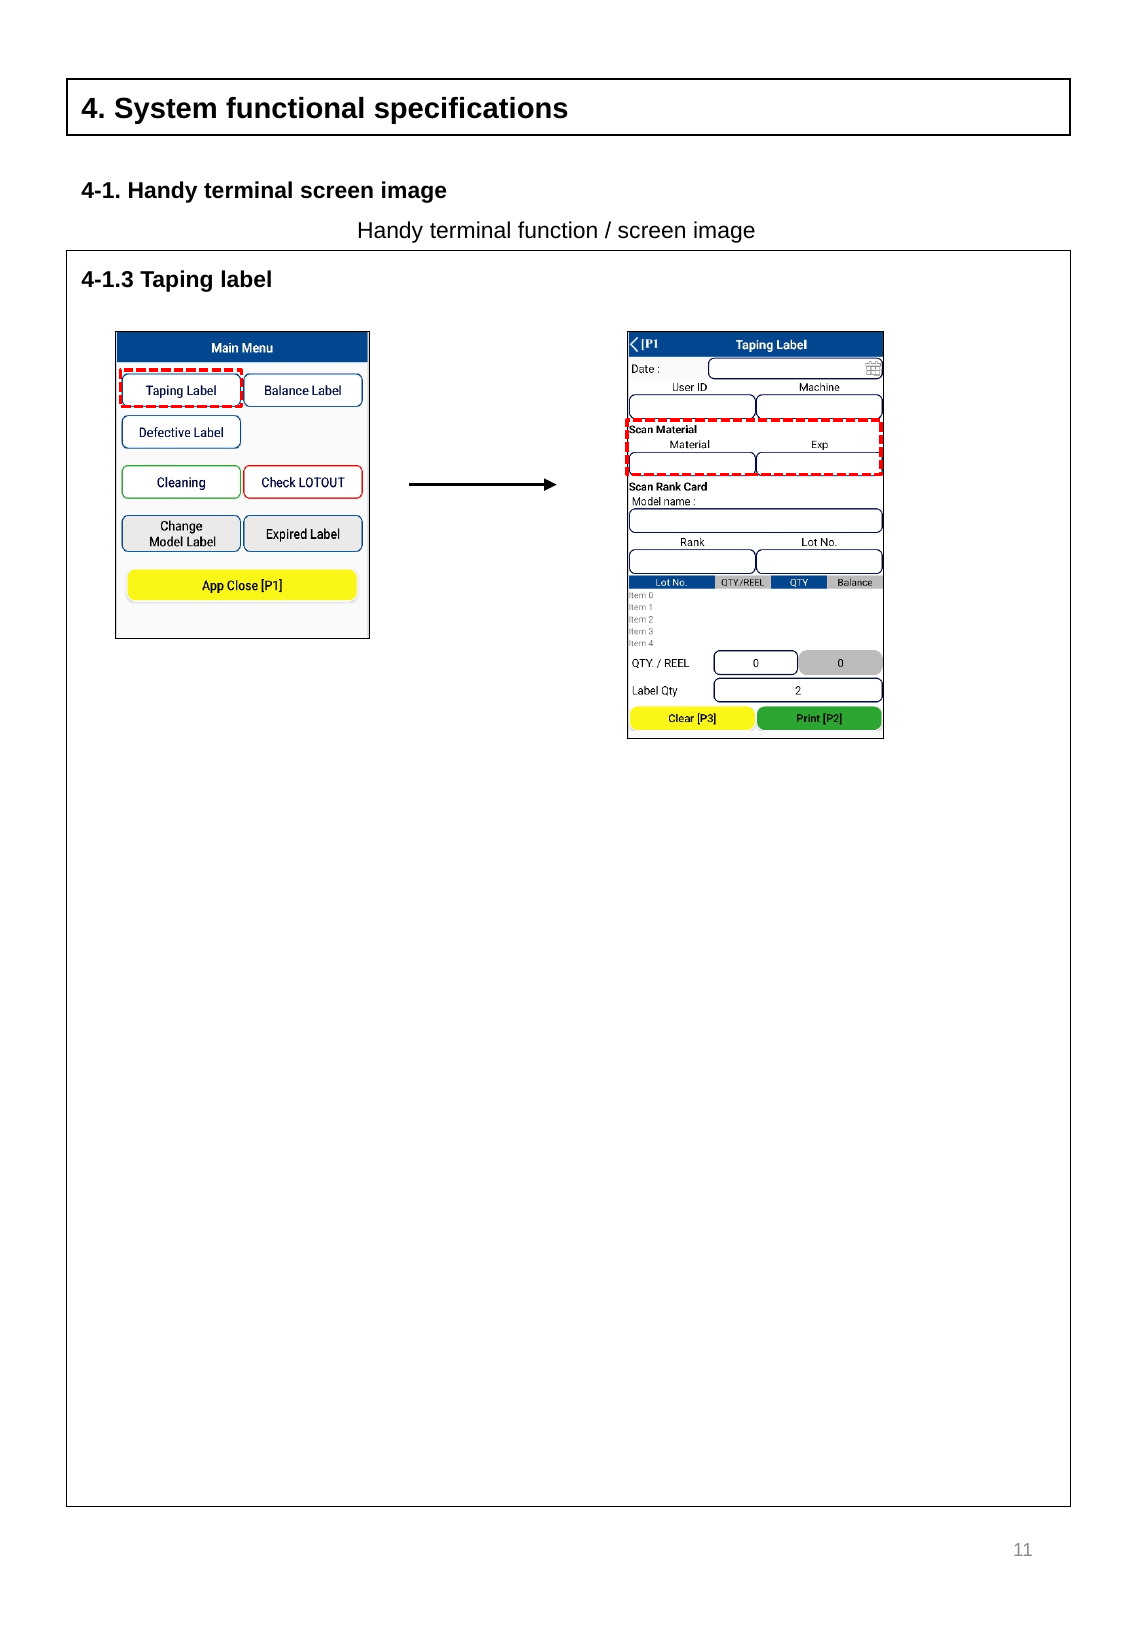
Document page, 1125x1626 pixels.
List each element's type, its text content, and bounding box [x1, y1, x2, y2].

picture [115, 331, 370, 639]
text_box 4. System functional specifications [66, 78, 1071, 136]
slide_number 11 [794, 1507, 1048, 1593]
text_box Handy terminal function / screen image [54, 207, 1059, 250]
text_box 4-1.3 Taping label [66, 257, 1069, 300]
text_box 4-1. Handy terminal screen image [66, 168, 1071, 211]
text_box [66, 250, 1071, 1507]
picture [626, 331, 884, 739]
